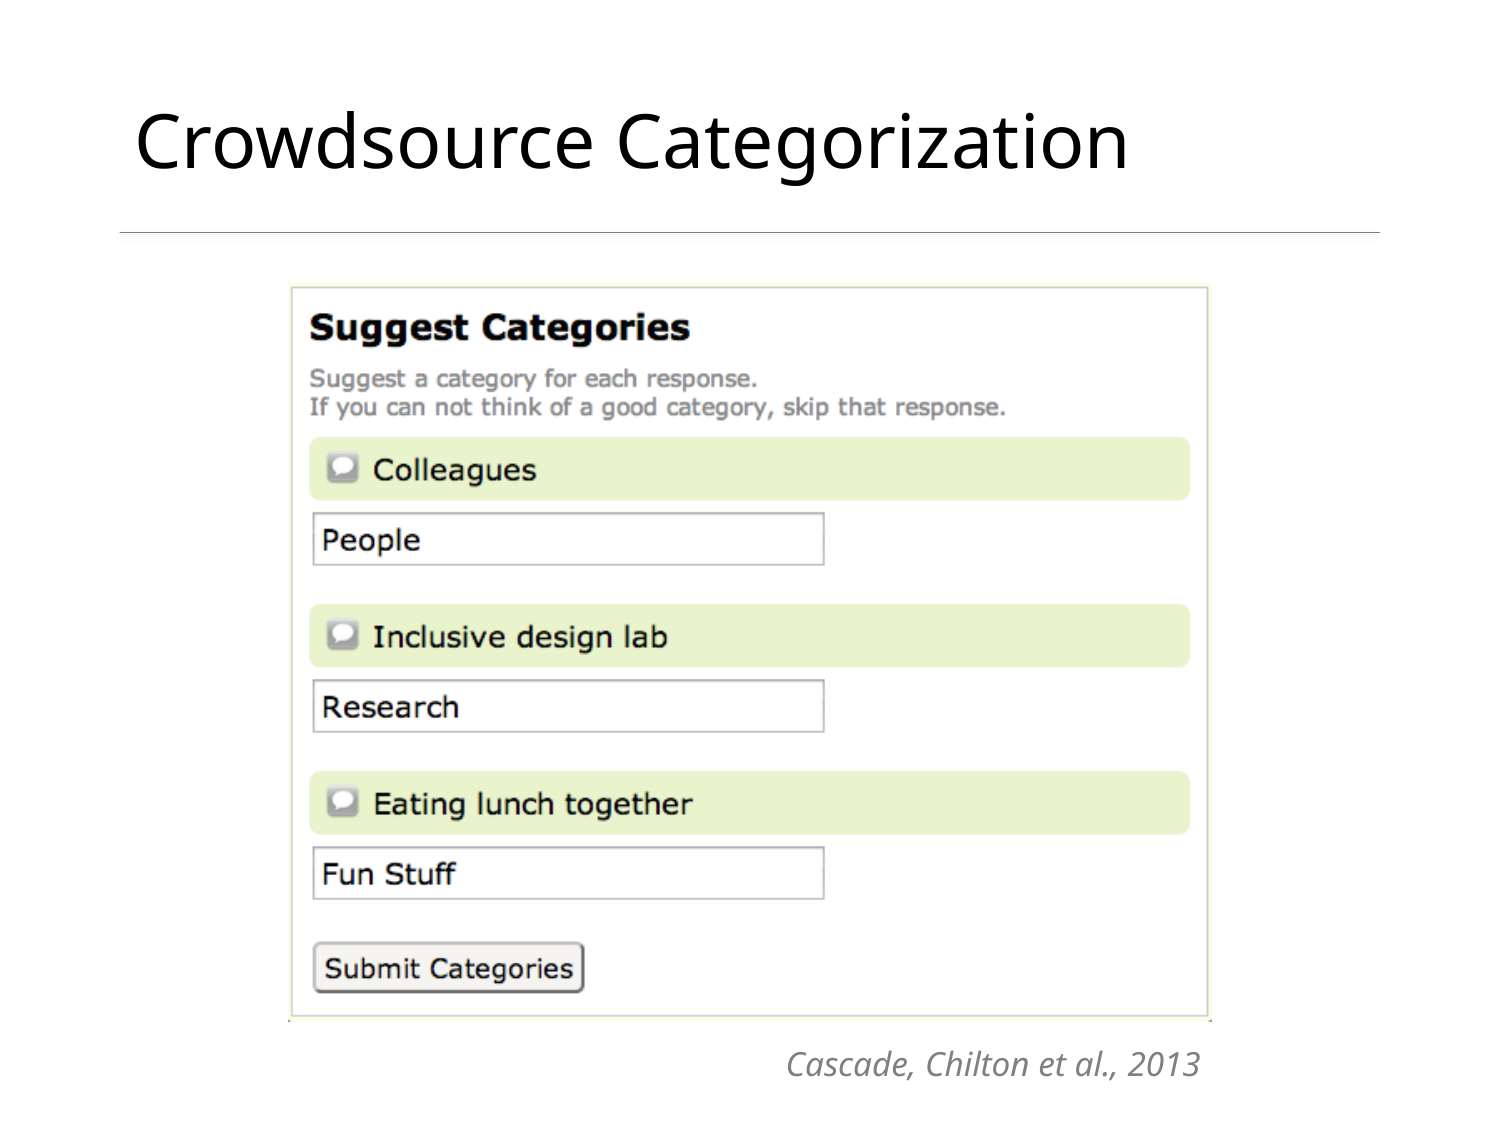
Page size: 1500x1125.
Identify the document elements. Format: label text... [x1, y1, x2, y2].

text_box Cascade, Chilton et al., 2013 [770, 1035, 1217, 1090]
title Crowdsource Categorization [119, 45, 1376, 232]
picture [288, 282, 1212, 1022]
